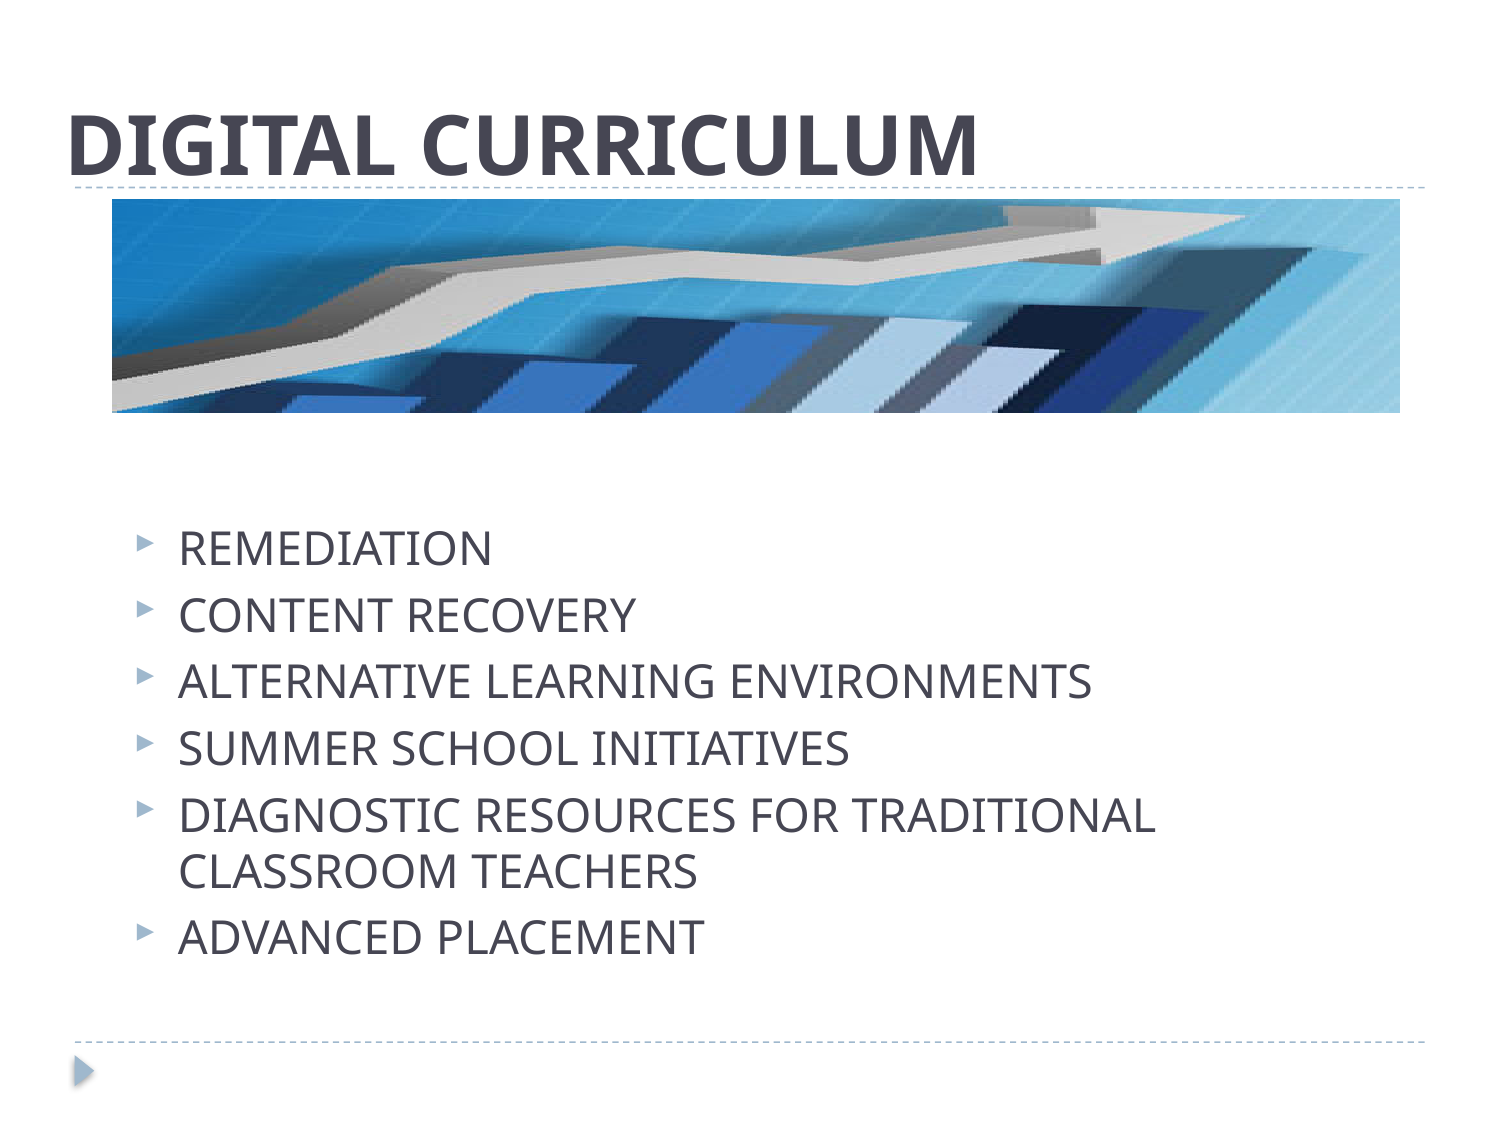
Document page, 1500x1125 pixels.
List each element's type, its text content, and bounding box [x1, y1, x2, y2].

list remediation Content recovery alternative Learning Environments summer school initiatives Diagnostic Resources for Traditional classroom teachers Advanced Placement [75, 437, 1425, 975]
title Digital Curriculum [50, 24, 1363, 200]
picture [112, 199, 1401, 413]
